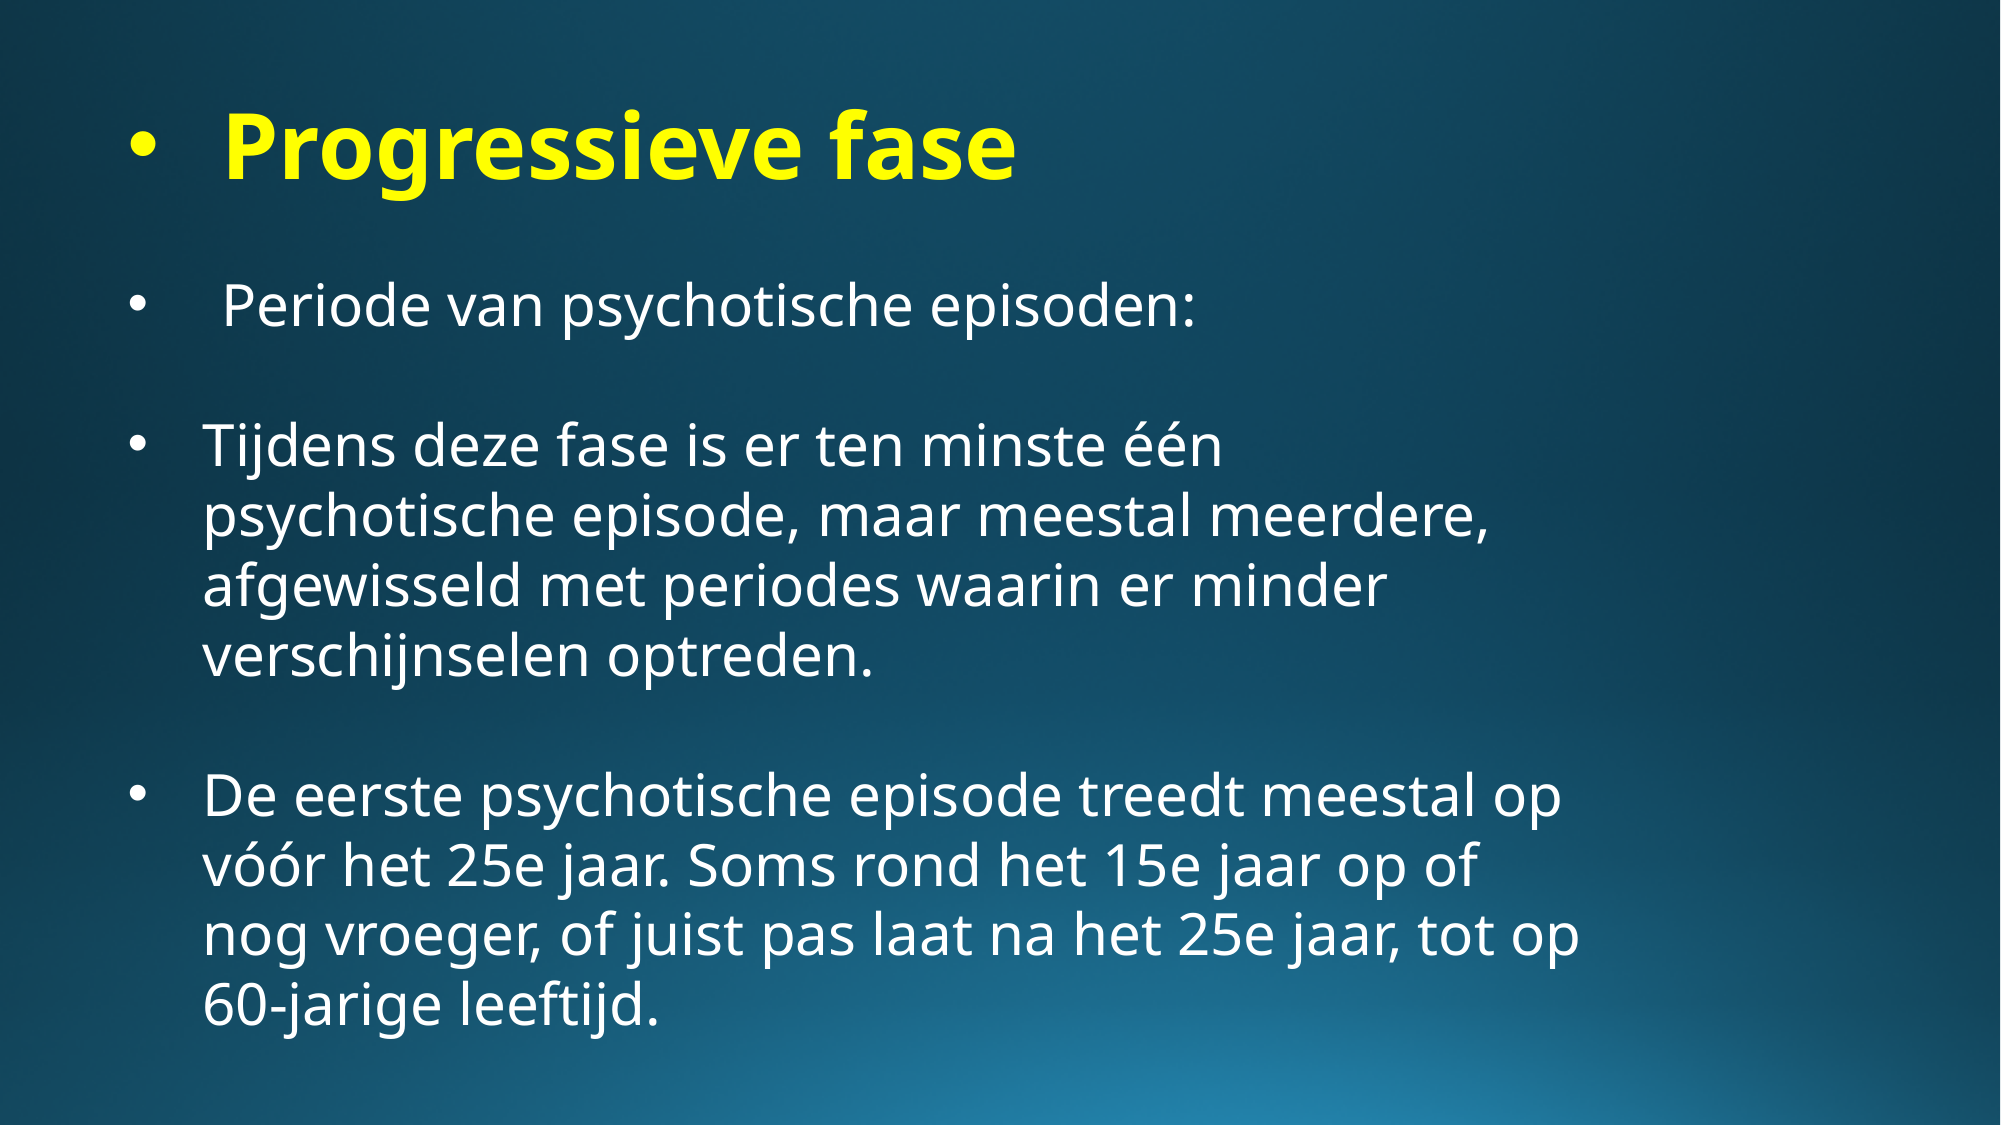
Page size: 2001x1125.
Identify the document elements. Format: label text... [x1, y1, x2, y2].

picture [0, 0, 2001, 1125]
text_box Progressieve fase Periode van psychotische episoden: Tijdens deze fase is er ten minste één psychotische episode, maar meestal meerdere, afgewisseld met periodes waarin er minder verschijnselen optreden. De eerste psychotische episode treedt meestal op vóór het 25e jaar. Soms rond het 15e jaar op of nog vroeger, of juist pas laat na het 25e jaar, tot op 60-jarige leeftijd. [112, 80, 1607, 1115]
